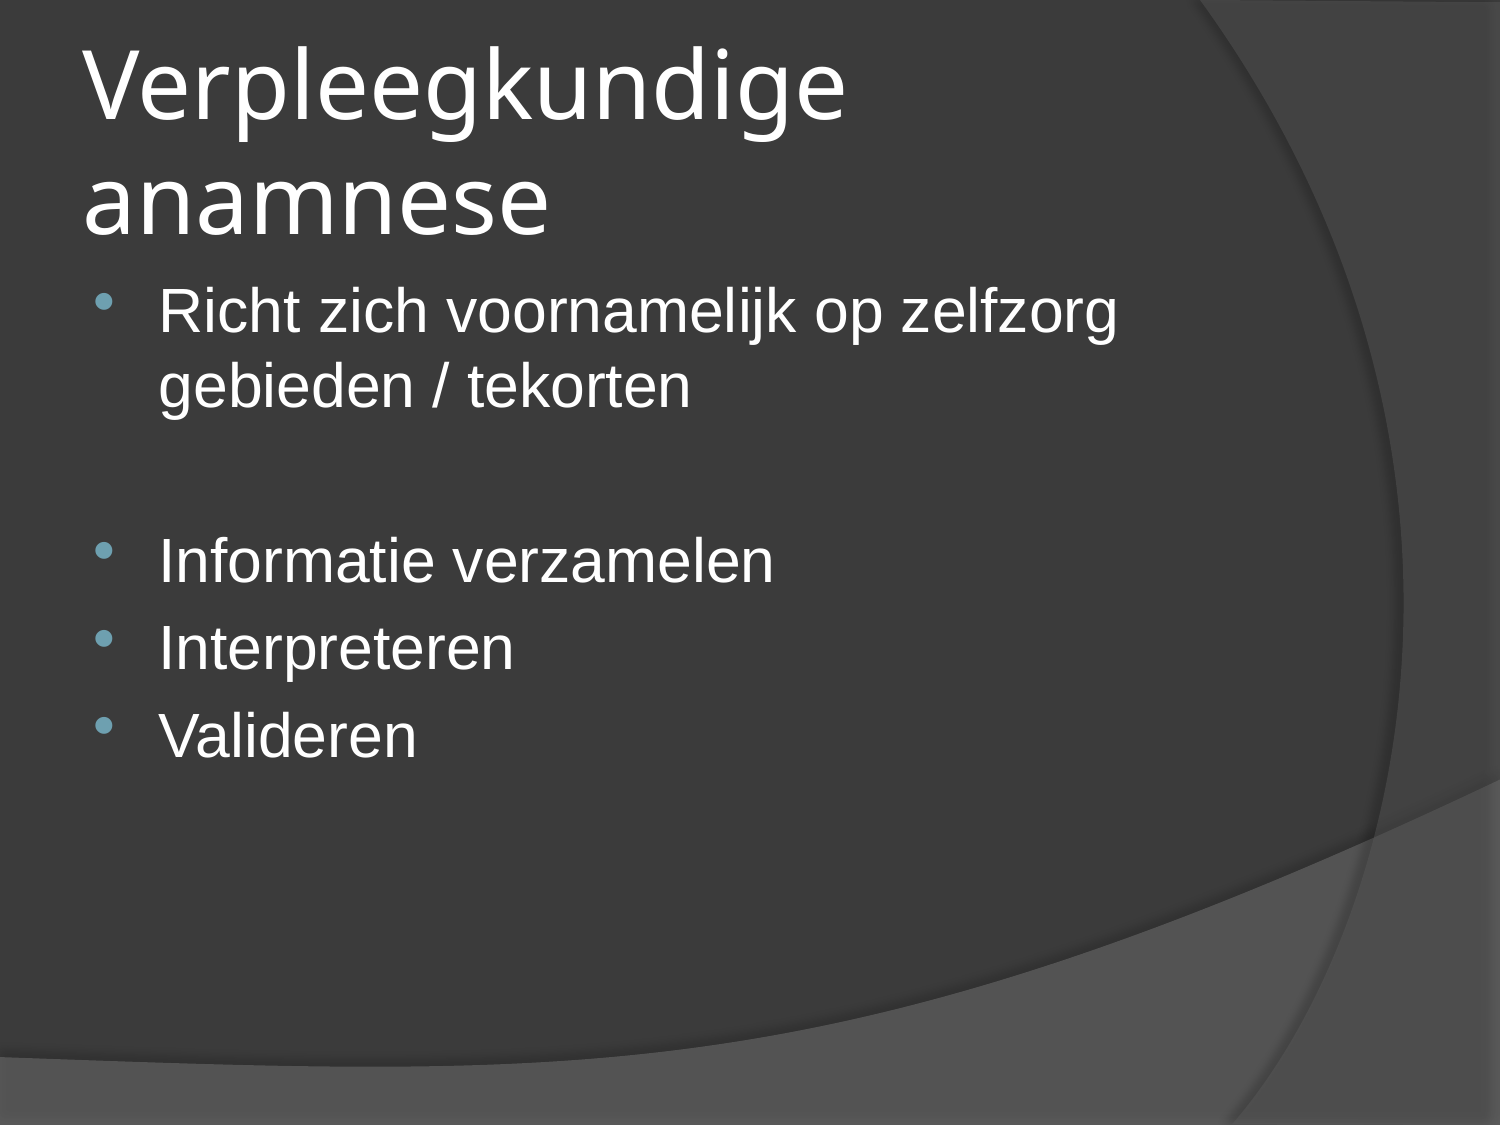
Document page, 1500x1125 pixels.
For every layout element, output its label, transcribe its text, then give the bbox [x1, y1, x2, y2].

title Verpleegkundige anamnese [75, 45, 1300, 233]
list Richt zich voornamelijk op zelfzorg gebieden / tekorten Informatie verzamelen Interpreteren Valideren [75, 262, 1300, 1005]
